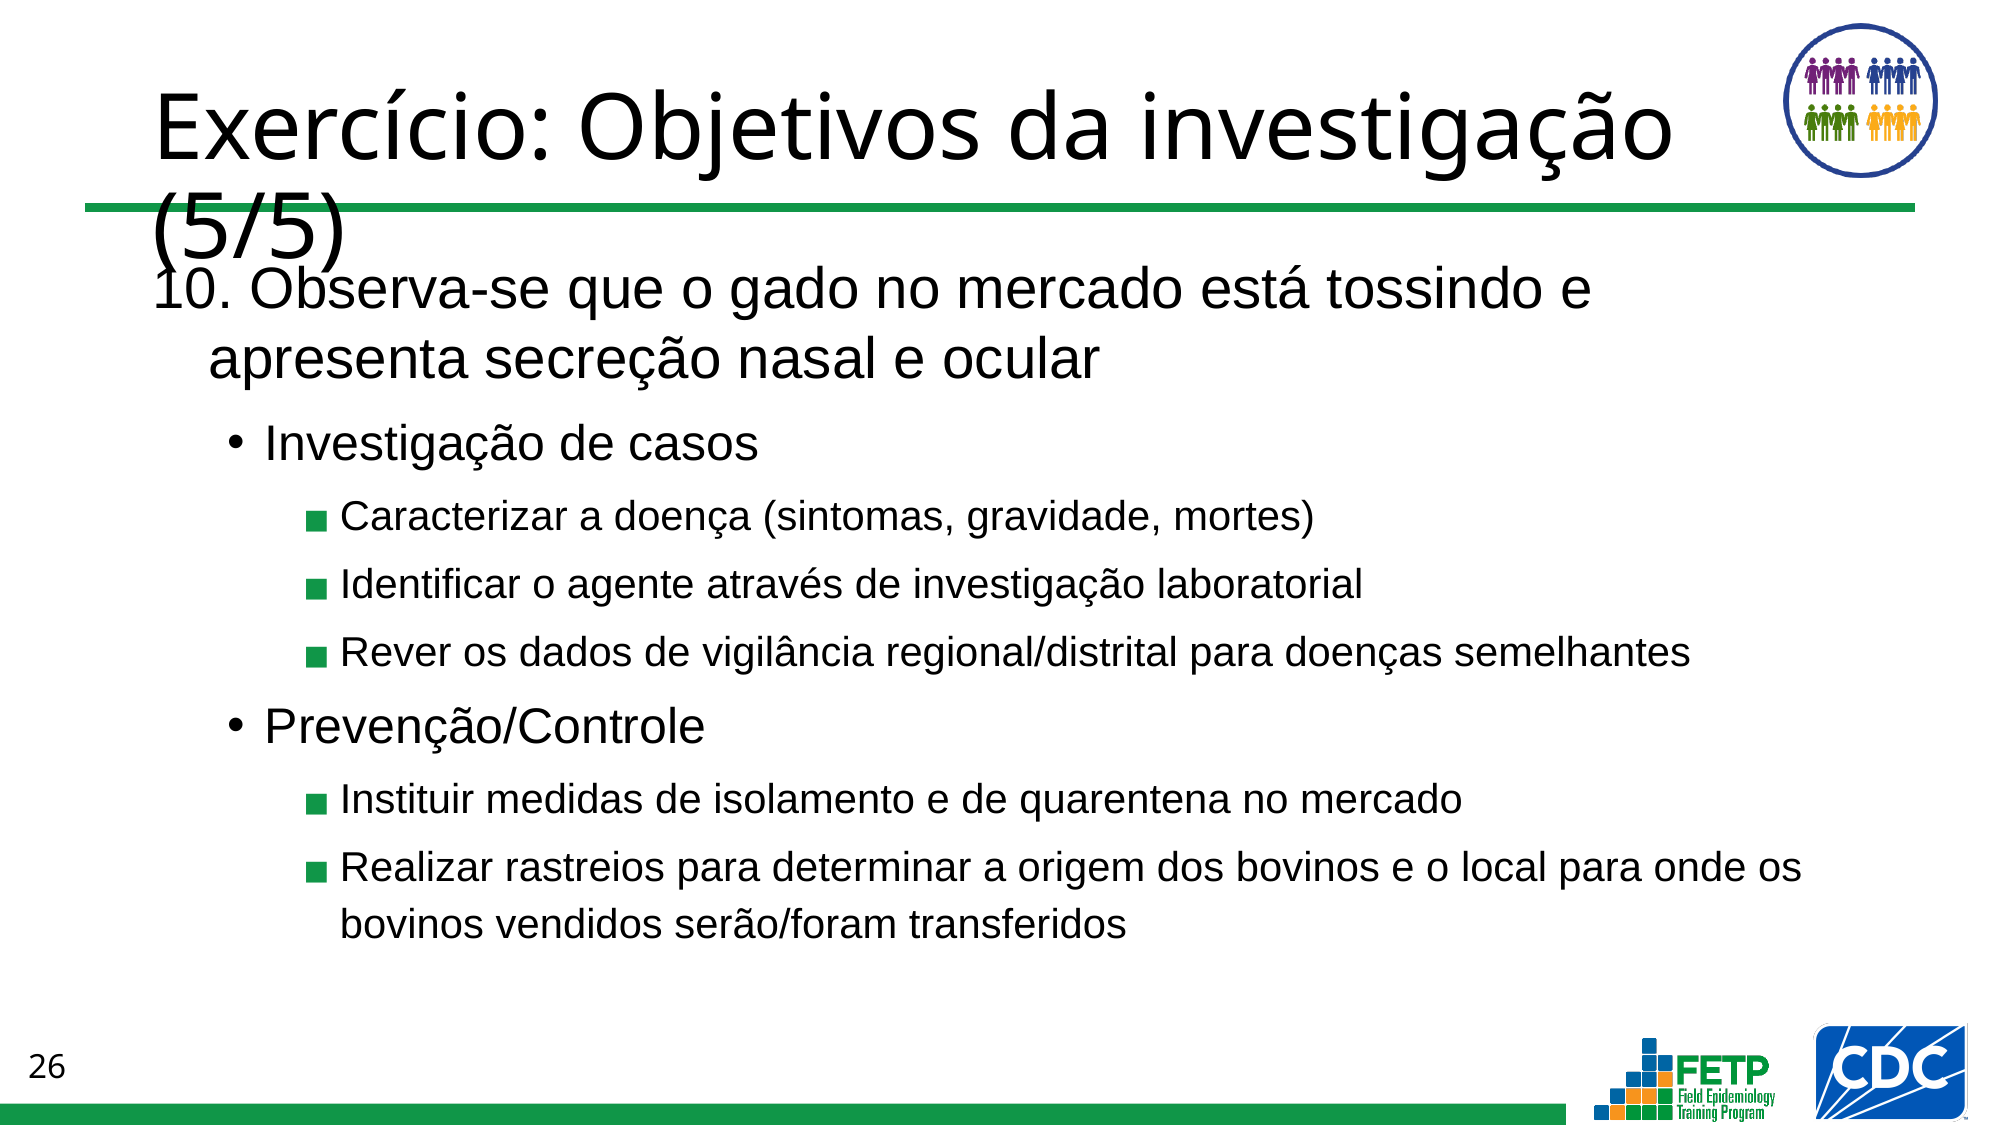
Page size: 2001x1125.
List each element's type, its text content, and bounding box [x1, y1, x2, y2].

picture [1783, 23, 1938, 178]
list 10. Observa-se que o gado no mercado está tossindo e apresenta secreção nasal e ocular Investigação de casos Caracterizar a doença (sintomas, gravidade, mortes) Identificar o agente através de investigação laboratorial Rever os dados de vigilância regional/distrital para doenças semelhantes Prevenção/Controle Instituir medidas de isolamento e de quarentena no mercado Realizar rastreios para determinar a origem dos bovinos e o local para onde os bovinos vendidos serão/foram transferidos [137, 242, 1863, 1004]
picture [1594, 1038, 1775, 1122]
picture [1813, 1023, 1968, 1122]
title Exercício: Objetivos da investigação (5/5) [137, 73, 1796, 205]
